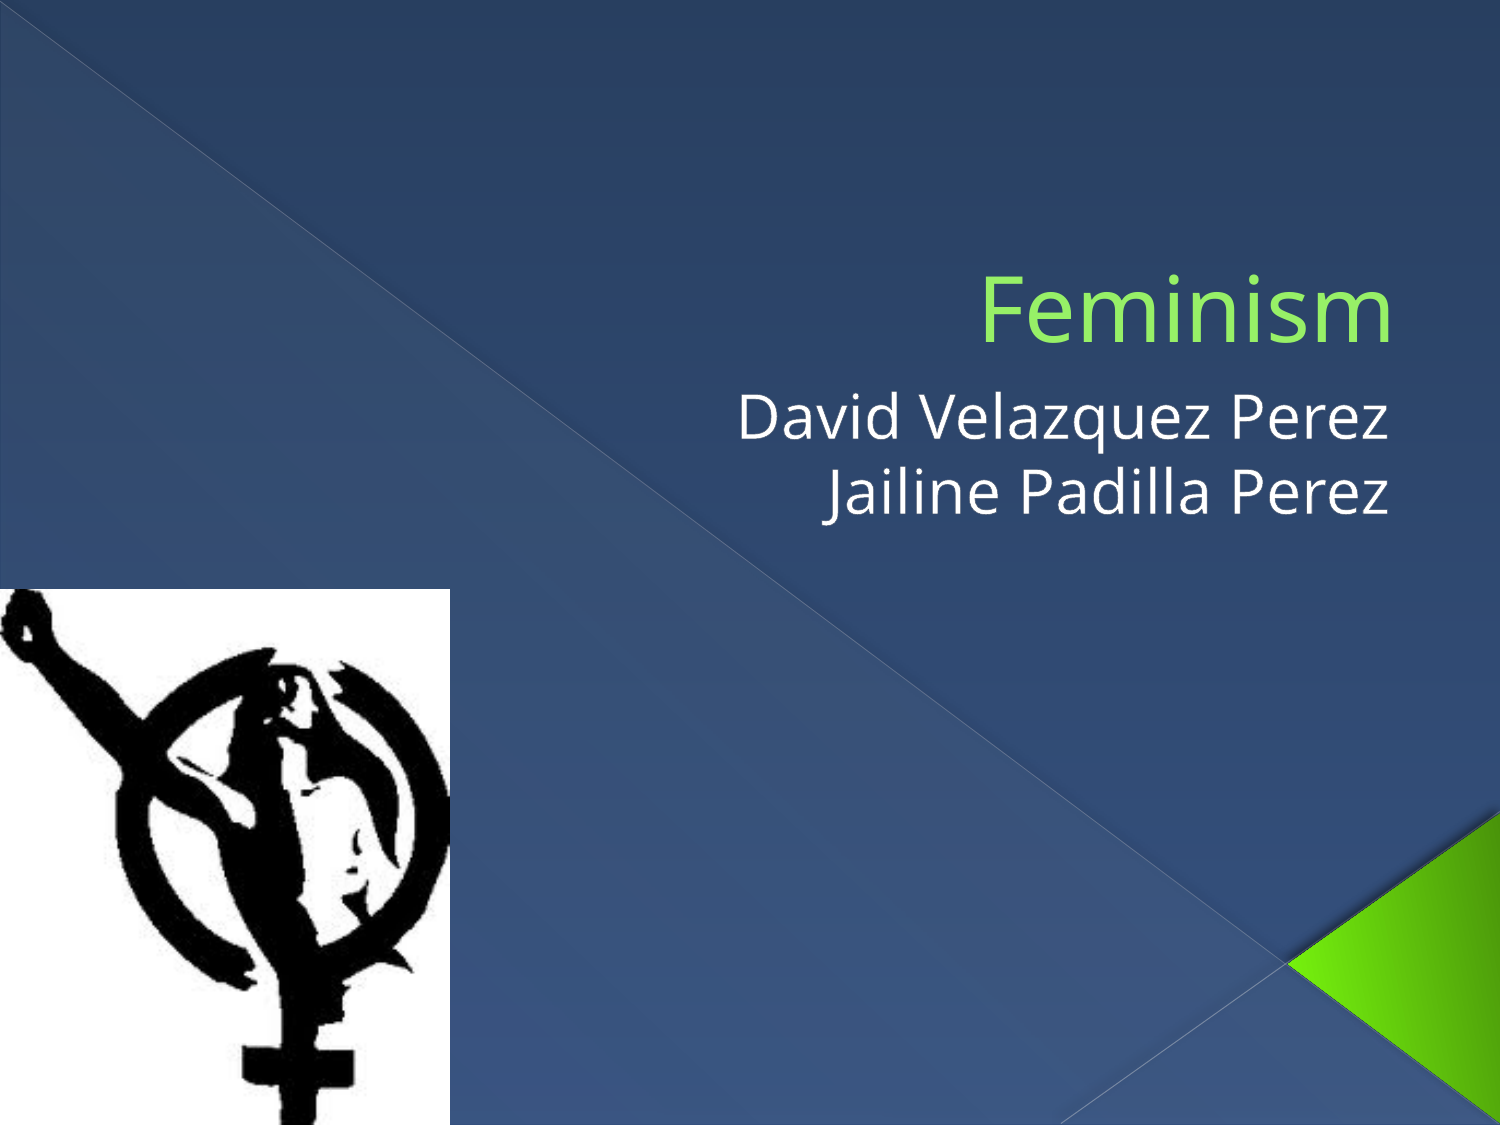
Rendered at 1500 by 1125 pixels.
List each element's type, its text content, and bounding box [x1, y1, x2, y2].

picture [0, 589, 451, 1125]
subtitle David Velazquez Perez Jailine Padilla Perez [88, 369, 1412, 657]
title Feminism [88, 127, 1412, 369]
